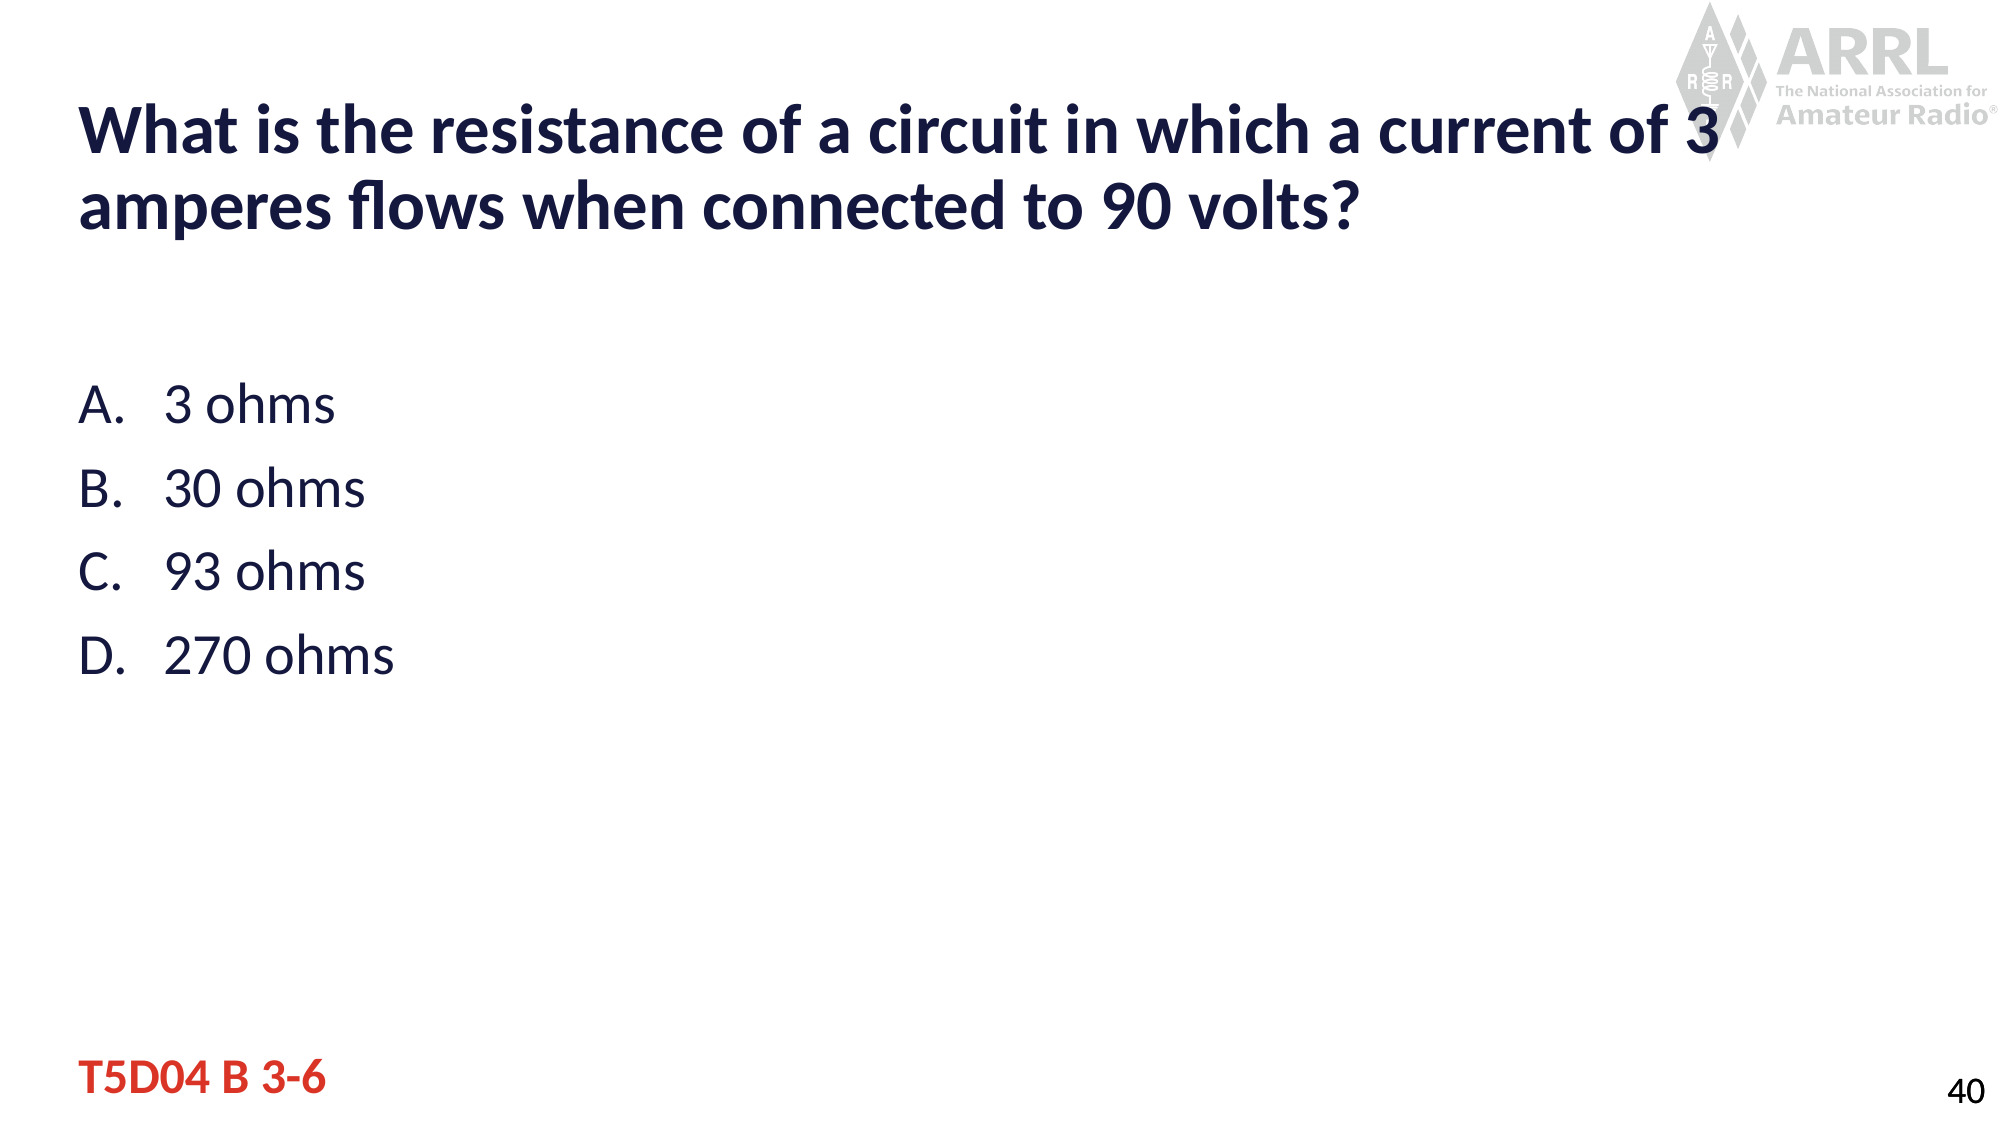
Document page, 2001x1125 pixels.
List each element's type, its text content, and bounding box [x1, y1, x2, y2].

title What is the resistance of a circuit in which a current of 3 amperes flows when connected to 90 volts? [63, 59, 1863, 278]
picture [1674, 0, 2000, 164]
list 3 ohms 30 ohms 93 ohms 270 ohms [63, 365, 1863, 989]
text_box T5D04 B 3-6 [63, 1036, 921, 1112]
